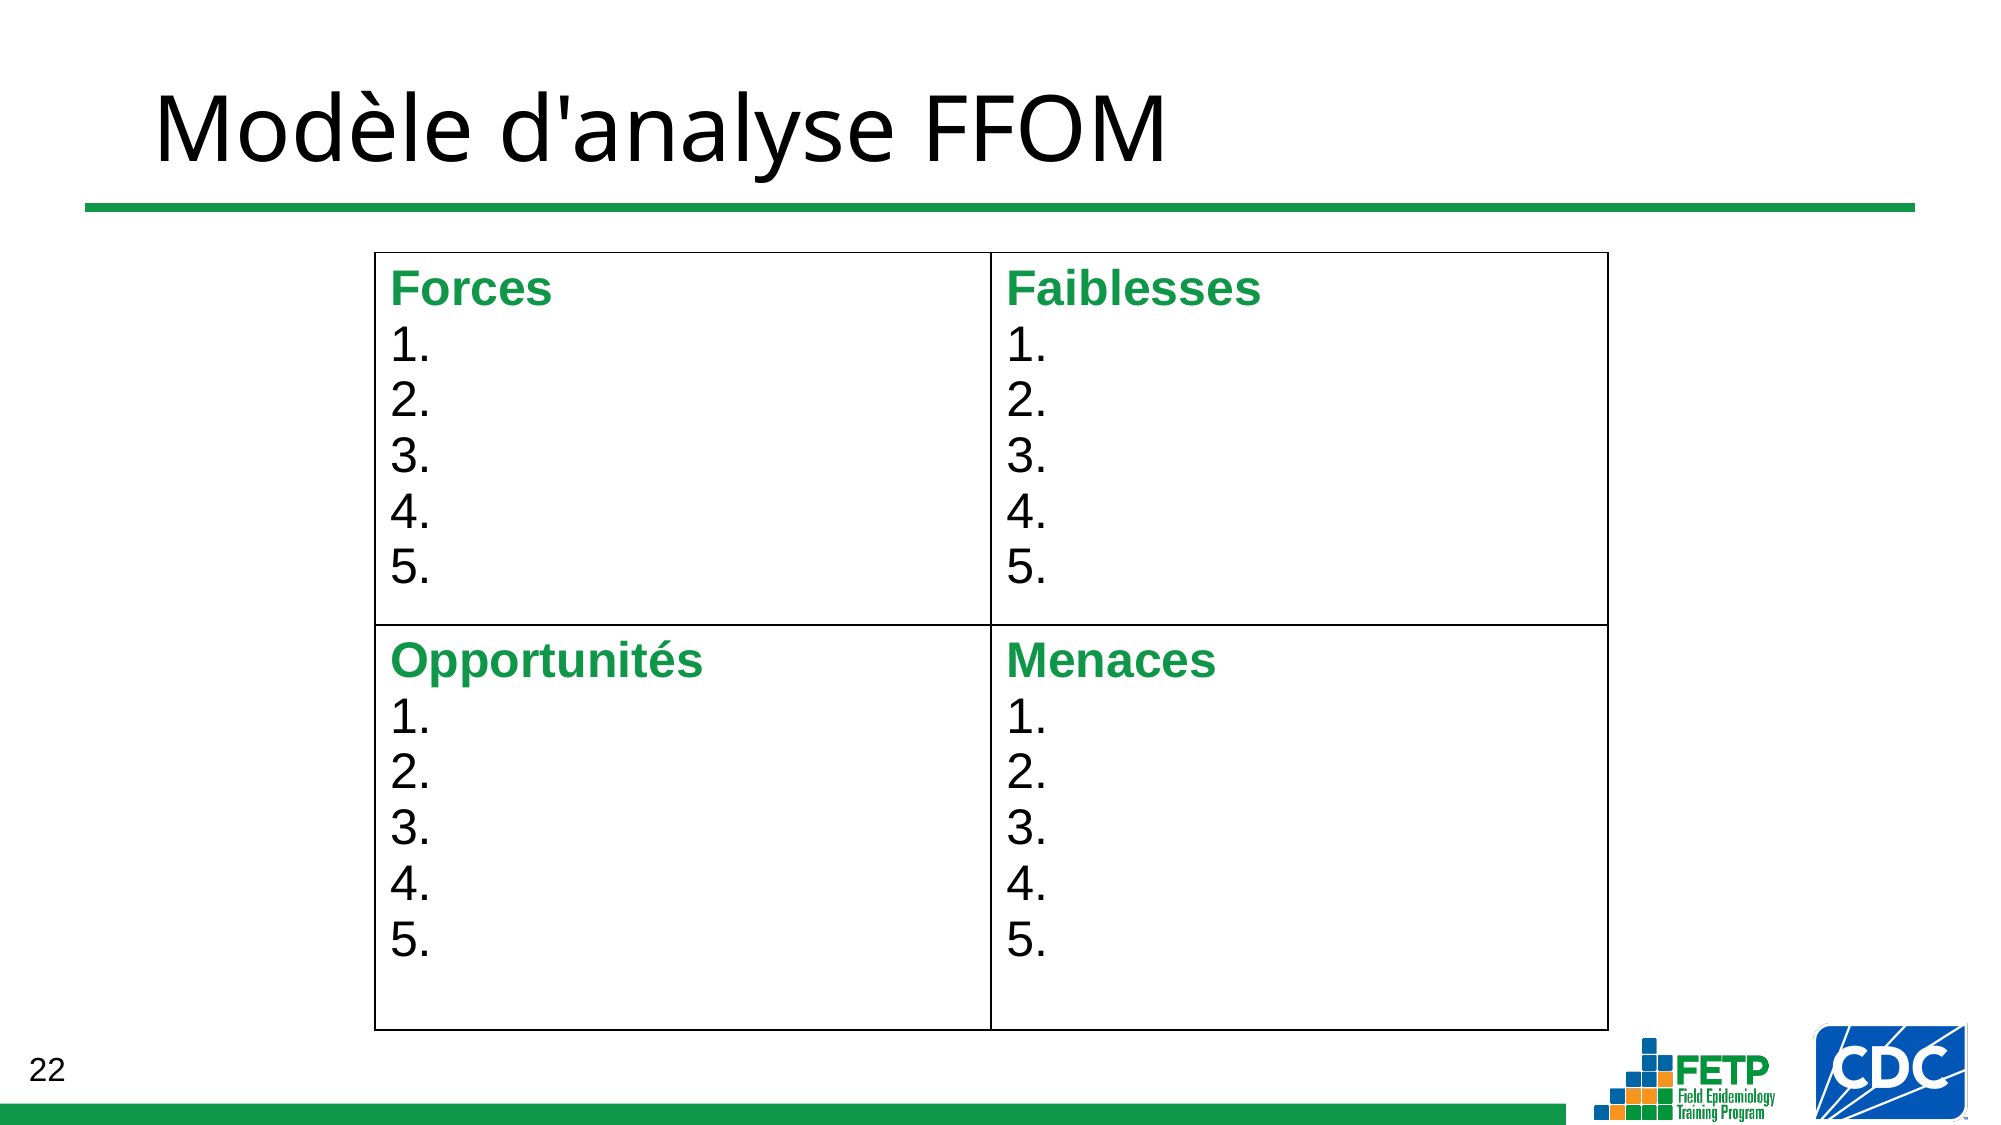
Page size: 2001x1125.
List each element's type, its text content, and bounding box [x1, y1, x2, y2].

picture [1594, 1038, 1775, 1122]
table_cell Menaces 1. 2. 3. 4. 5. [992, 626, 1607, 1029]
table_header Forces 1. 2. 3. 4. 5. [376, 253, 990, 624]
table_header Faiblesses 1. 2. 3. 4. 5. [992, 253, 1607, 624]
title Modèle d'analyse FFOM [137, 75, 1863, 207]
picture [1813, 1023, 1968, 1122]
table_cell Opportunités 1. 2. 3. 4. 5. [376, 626, 990, 1029]
